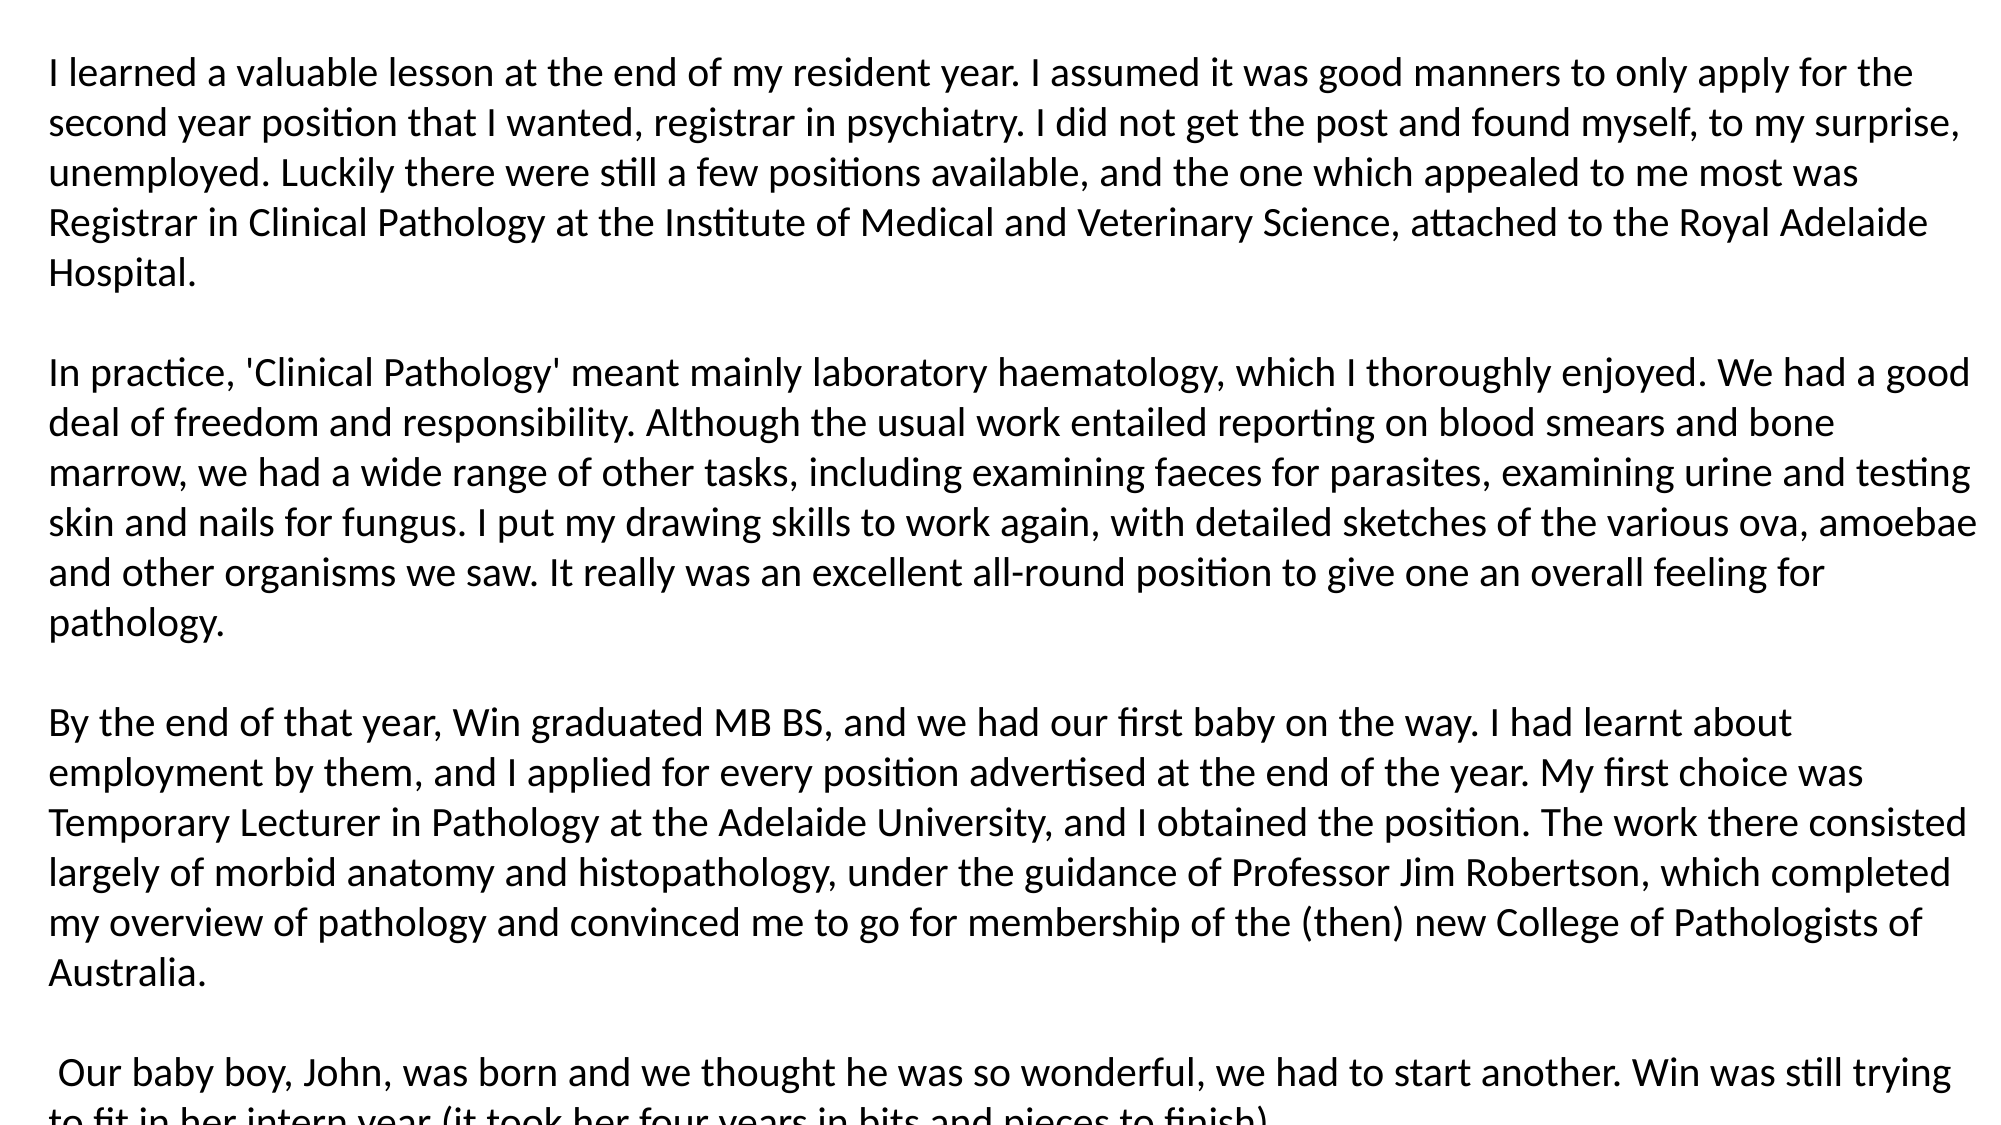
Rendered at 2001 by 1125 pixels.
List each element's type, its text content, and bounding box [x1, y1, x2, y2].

text_box I learned a valuable lesson at the end of my resident year. I assumed it was good manners to only apply for the second year position that I wanted, registrar in psychiatry. I did not get the post and found myself, to my surprise, unemployed. Luckily there were still a few positions available, and the one which appealed to me most was Registrar in Clinical Pathology at the Institute of Medical and Veterinary Science, attached to the Royal Adelaide Hospital. In practice, 'Clinical Pathology' meant mainly laboratory haematology, which I thoroughly enjoyed. We had a good deal of freedom and responsibility. Although the usual work entailed reporting on blood smears and bone marrow, we had a wide range of other tasks, including examining faeces for parasites, examining urine and testing skin and nails for fungus. I put my drawing skills to work again, with detailed sketches of the various ova, amoebae and other organisms we saw. It really was an excellent all-round position to give one an overall feeling for pathology. By the end of that year, Win graduated MB BS, and we had our first baby on the way. I had learnt about employment by them, and I applied for every position advertised at the end of the year. My first choice was Temporary Lecturer in Pathology at the Adelaide University, and I obtained the position. The work there consisted largely of morbid anatomy and histopathology, under the guidance of Professor Jim Robertson, which completed my overview of pathology and convinced me to go for membership of the (then) new College of Pathologists of Australia. Our baby boy, John, was born and we thought he was so wonderful, we had to start another. Win was still trying to fit in her intern year (it took her four years in bits and pieces to finish). [33, 37, 2000, 1125]
